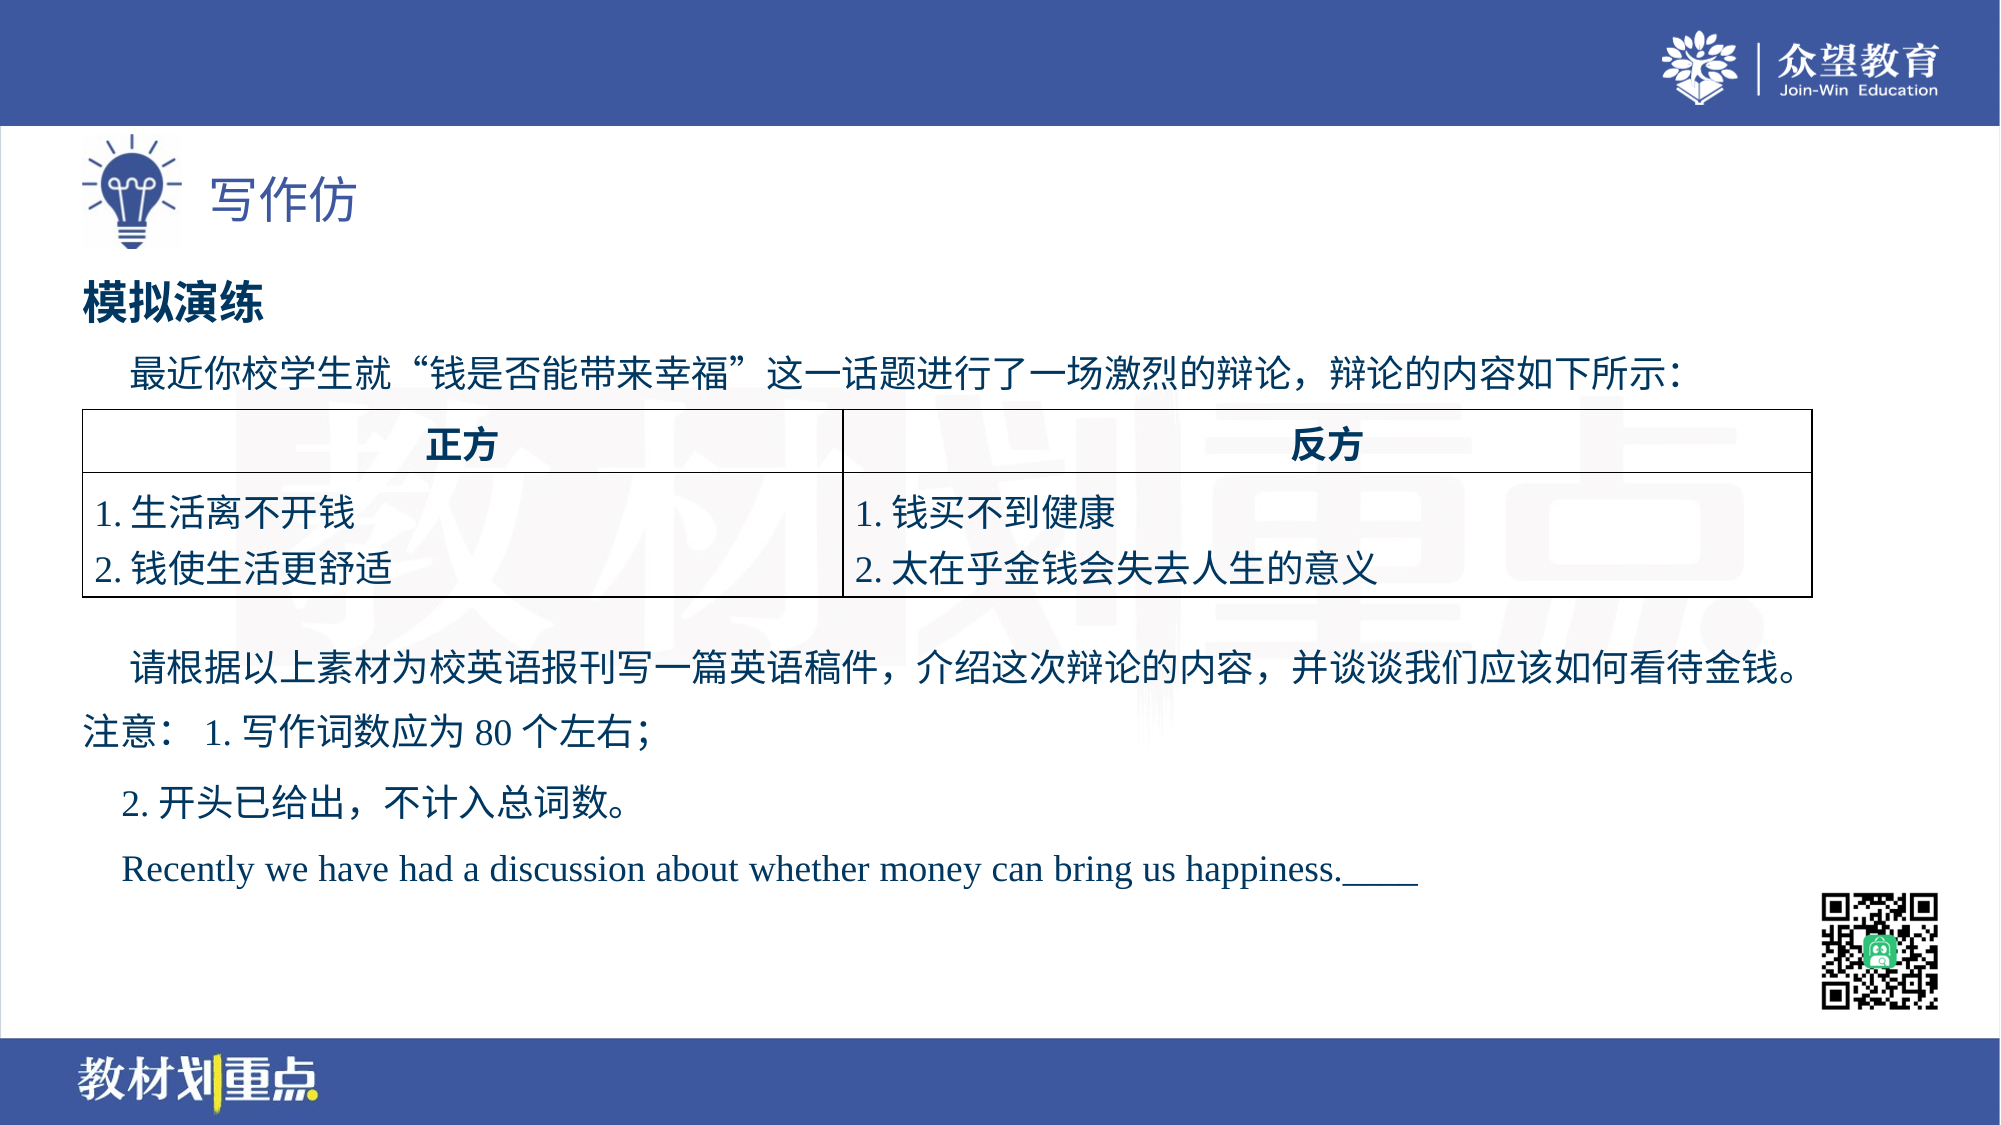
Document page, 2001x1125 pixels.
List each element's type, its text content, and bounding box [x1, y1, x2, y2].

picture [0, 0, 2000, 1125]
text_box 2.开头已给出，不计入总词数。 Recently we have had a discussion about whether money can bring us happiness.____ [82, 755, 1817, 882]
table_header 反方 [844, 410, 1811, 472]
table_cell 1.生活离不开钱 2.钱使生活更舒适 [83, 473, 842, 596]
table_cell 1.钱买不到健康 2.太在乎金钱会失去人生的意义 [844, 473, 1811, 596]
text_box 最近你校学生就“钱是否能带来幸福”这一话题进行了一场激烈的辩论，辩论的内容如下所示： [82, 330, 1817, 388]
table_header 正方 [83, 410, 842, 472]
text_box 请根据以上素材为校英语报刊写一篇英语稿件，介绍这次辩论的内容，并谈谈我们应该如何看待金钱。 注意：1.写作词数应为80个左右； [82, 619, 1817, 747]
text_box 模拟演练 [82, 247, 1817, 330]
